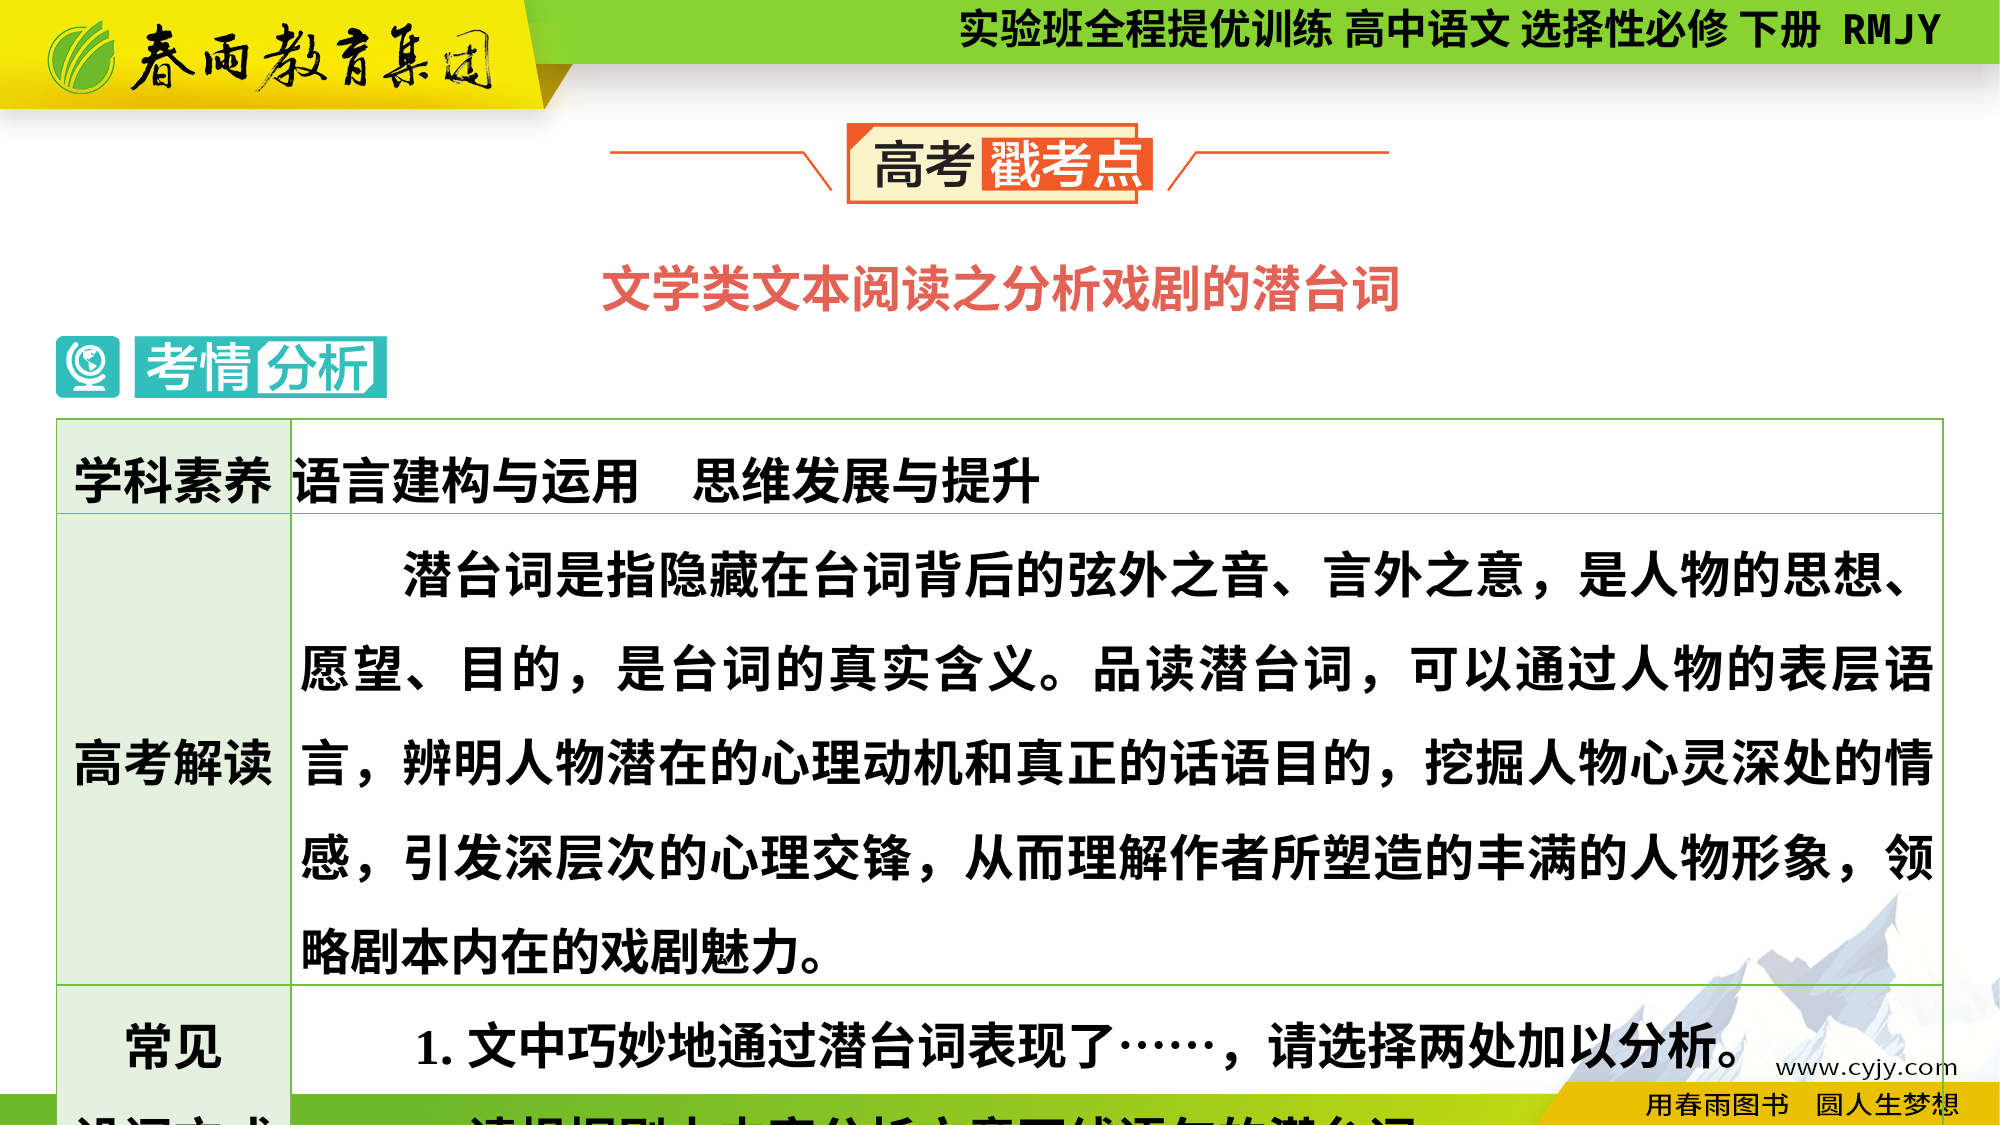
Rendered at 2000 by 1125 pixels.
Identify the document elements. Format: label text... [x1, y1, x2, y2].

table_cell 1.文中巧妙地通过潜台词表现了……，请选择两处加以分析。 2.请根据剧本内容分析文章画线语句的潜台词。 [292, 986, 1942, 1125]
list 文学类文本阅读之分析戏剧的潜台词 [59, 219, 1944, 315]
table_header 学科素养 [57, 420, 290, 513]
table_cell 高考解读 [57, 514, 290, 984]
table_cell 常见 设问方式 [57, 986, 290, 1125]
table_cell 潜台词是指隐藏在台词背后的弦外之音、言外之意，是人物的思想、愿望、目的，是台词的真实含义。品读潜台词，可以通过人物的表层语言，辨明人物潜在的心理动机和真正的话语目的，挖掘人物心灵深处的情感，引发深层次的心理交锋，从而理解作者所塑造的丰满的人物形象，领略剧本内在的戏剧魅力。 [292, 514, 1942, 984]
table_header 语言建构与运用 思维发展与提升 [292, 420, 1942, 513]
picture [0, 0, 2000, 1125]
